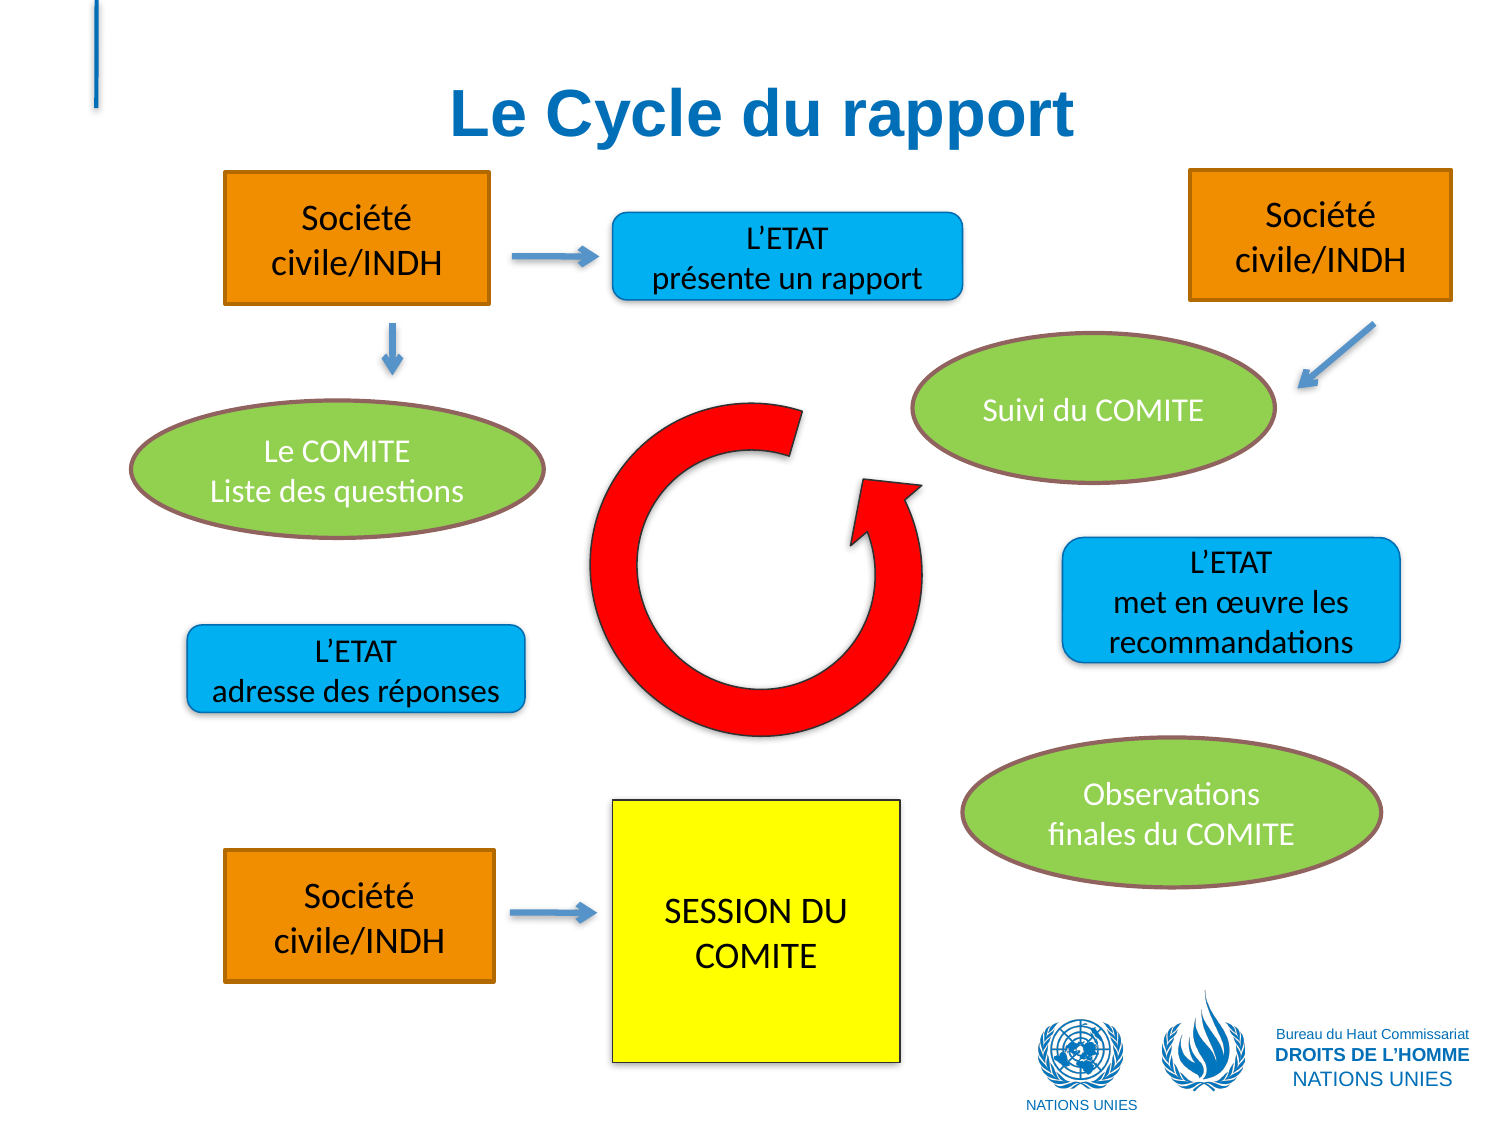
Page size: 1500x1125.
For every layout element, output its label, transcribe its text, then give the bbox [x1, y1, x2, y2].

text_box Observations finales du COMITE [960, 735, 1384, 890]
text_box Suivi du COMITE [910, 330, 1278, 486]
text_box Société civile/INDH [1188, 168, 1453, 302]
text_box L’ETAT présente un rapport [611, 211, 964, 301]
text_box [589, 402, 923, 738]
text_box Société civile/INDH [223, 170, 491, 306]
title Le Cycle du rapport [87, 62, 1438, 172]
text_box SESSION DU COMITE [612, 799, 901, 1063]
text_box Le COMITE Liste des questions [128, 398, 546, 541]
text_box Société civile/INDH [223, 848, 496, 984]
picture [1037, 990, 1457, 1107]
text_box L’ETAT met en œuvre les recommandations [1061, 536, 1401, 664]
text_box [1297, 323, 1375, 389]
text_box L’ETAT adresse des réponses [186, 624, 526, 714]
text_box Bureau du Haut Commissariat DROITS DE L’HOMME NATIONS UNIES [1245, 1017, 1500, 1098]
text_box NATIONS UNIES [980, 1088, 1184, 1121]
